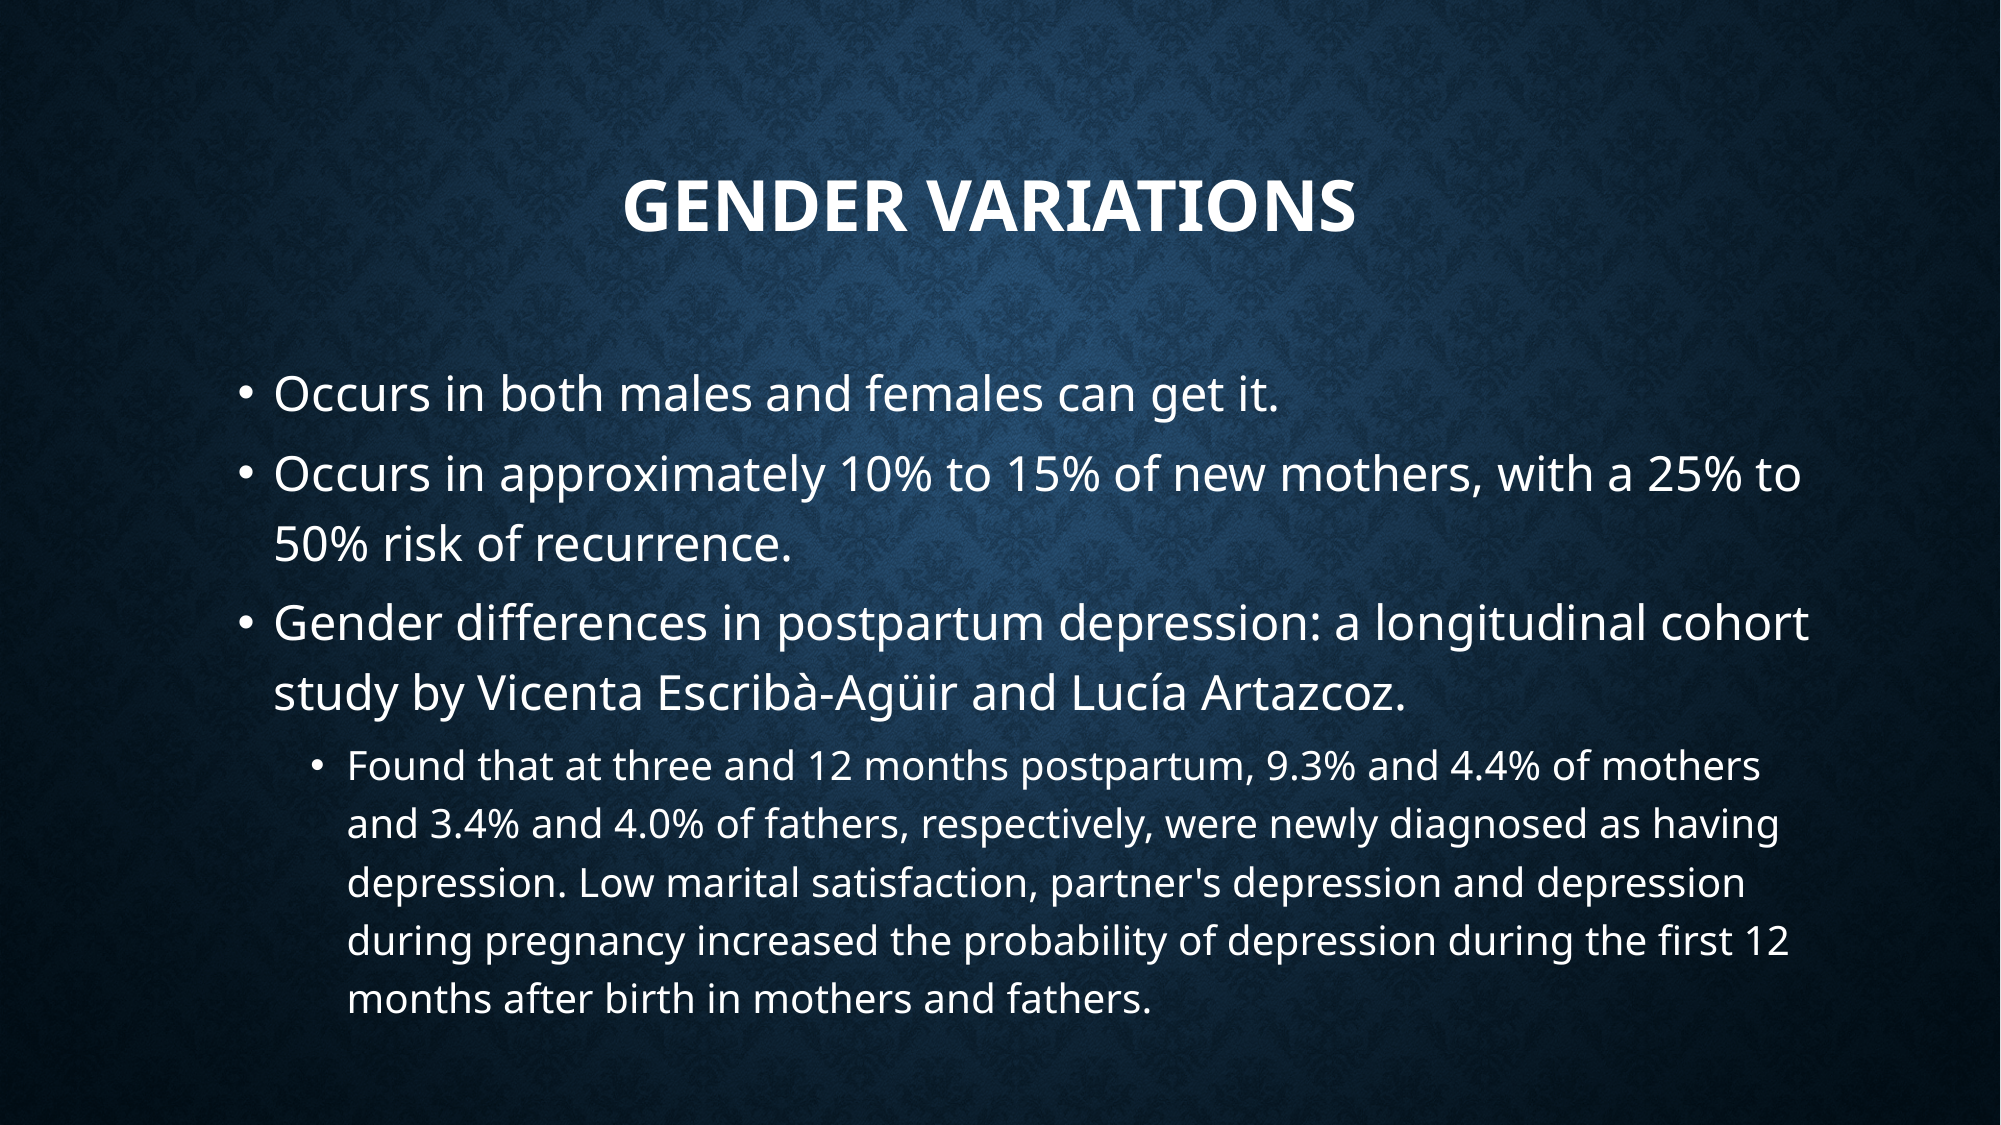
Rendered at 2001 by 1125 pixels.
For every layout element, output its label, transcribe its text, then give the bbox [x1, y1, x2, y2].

title Gender Variations [149, 99, 1849, 318]
list Occurs in both males and females can get it. Occurs in approximately 10% to 15% of new mothers, with a 25% to 50% risk of recurrence. Gender differences in postpartum depression: a longitudinal cohort study by Vicenta Escribà-Agüir and Lucía Artazcoz. Found that at three and 12 months postpartum, 9.3% and 4.4% of mothers and 3.4% and 4.0% of fathers, respectively, were newly diagnosed as having depression. Low marital satisfaction, partner's depression and depression during pregnancy increased the probability of depression during the first 12 months after birth in mothers and fathers. [149, 343, 1849, 1033]
